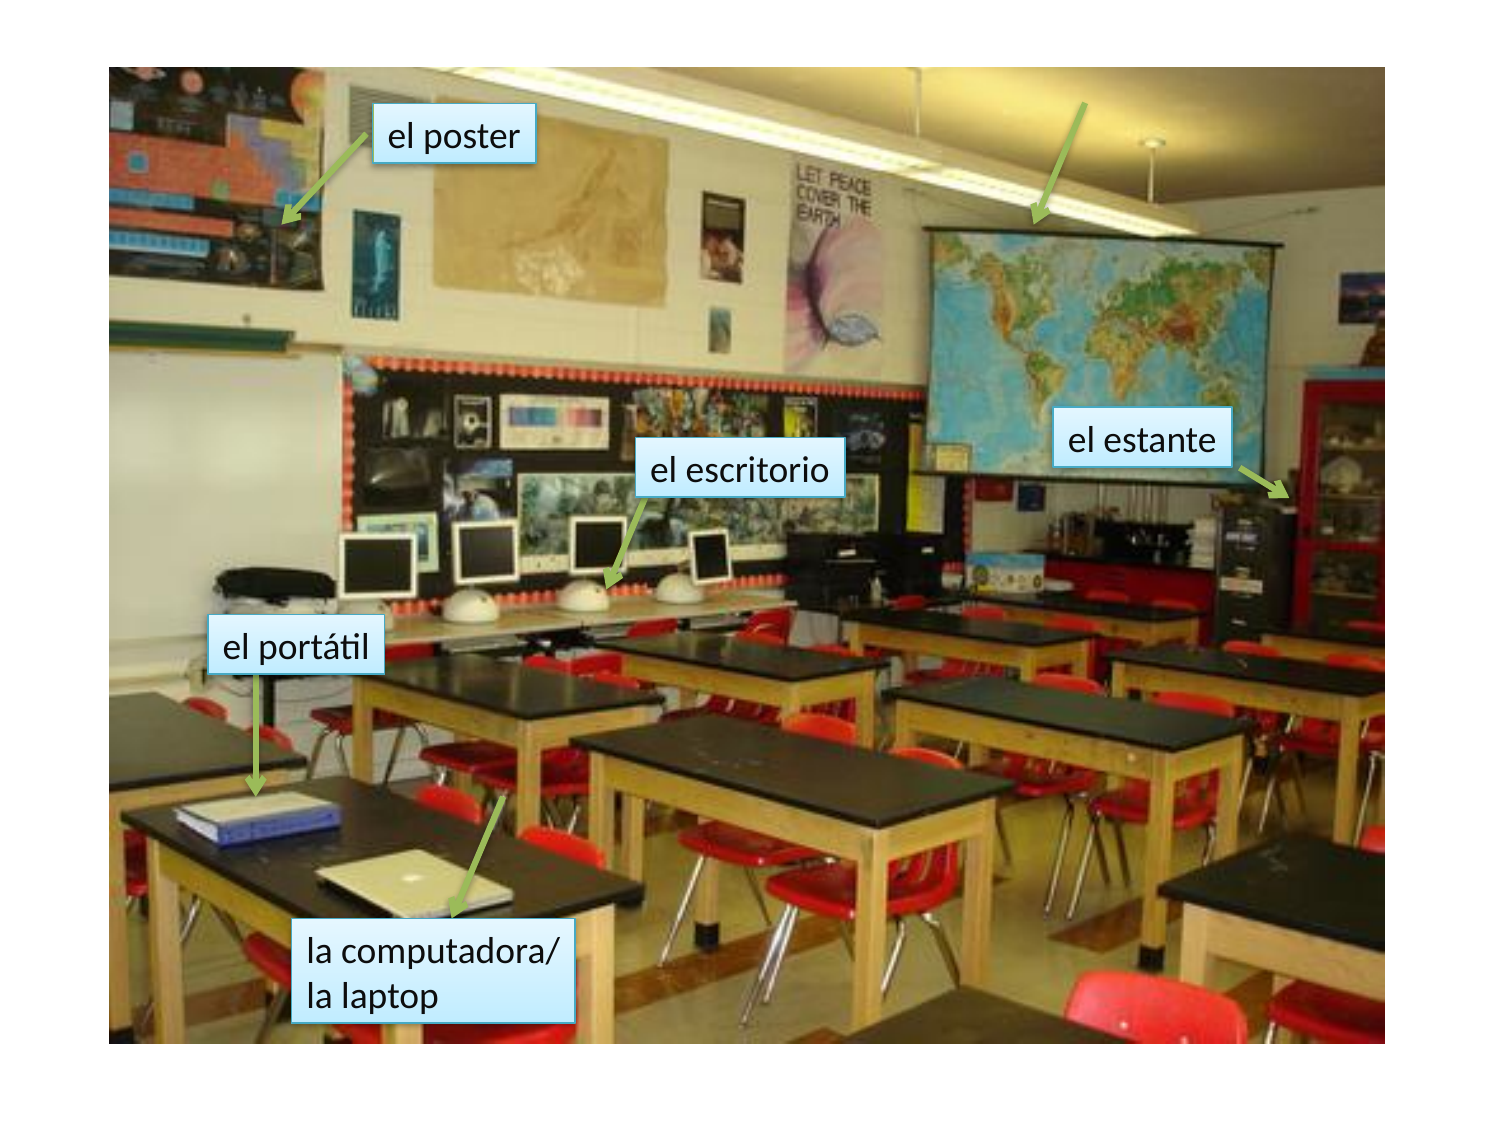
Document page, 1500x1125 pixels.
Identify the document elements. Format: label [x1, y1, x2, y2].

text_box [570, 502, 694, 555]
text_box [998, 137, 1121, 190]
text_box [278, 136, 370, 222]
text_box [1239, 467, 1290, 499]
picture [108, 67, 1385, 1044]
text_box [416, 831, 539, 884]
